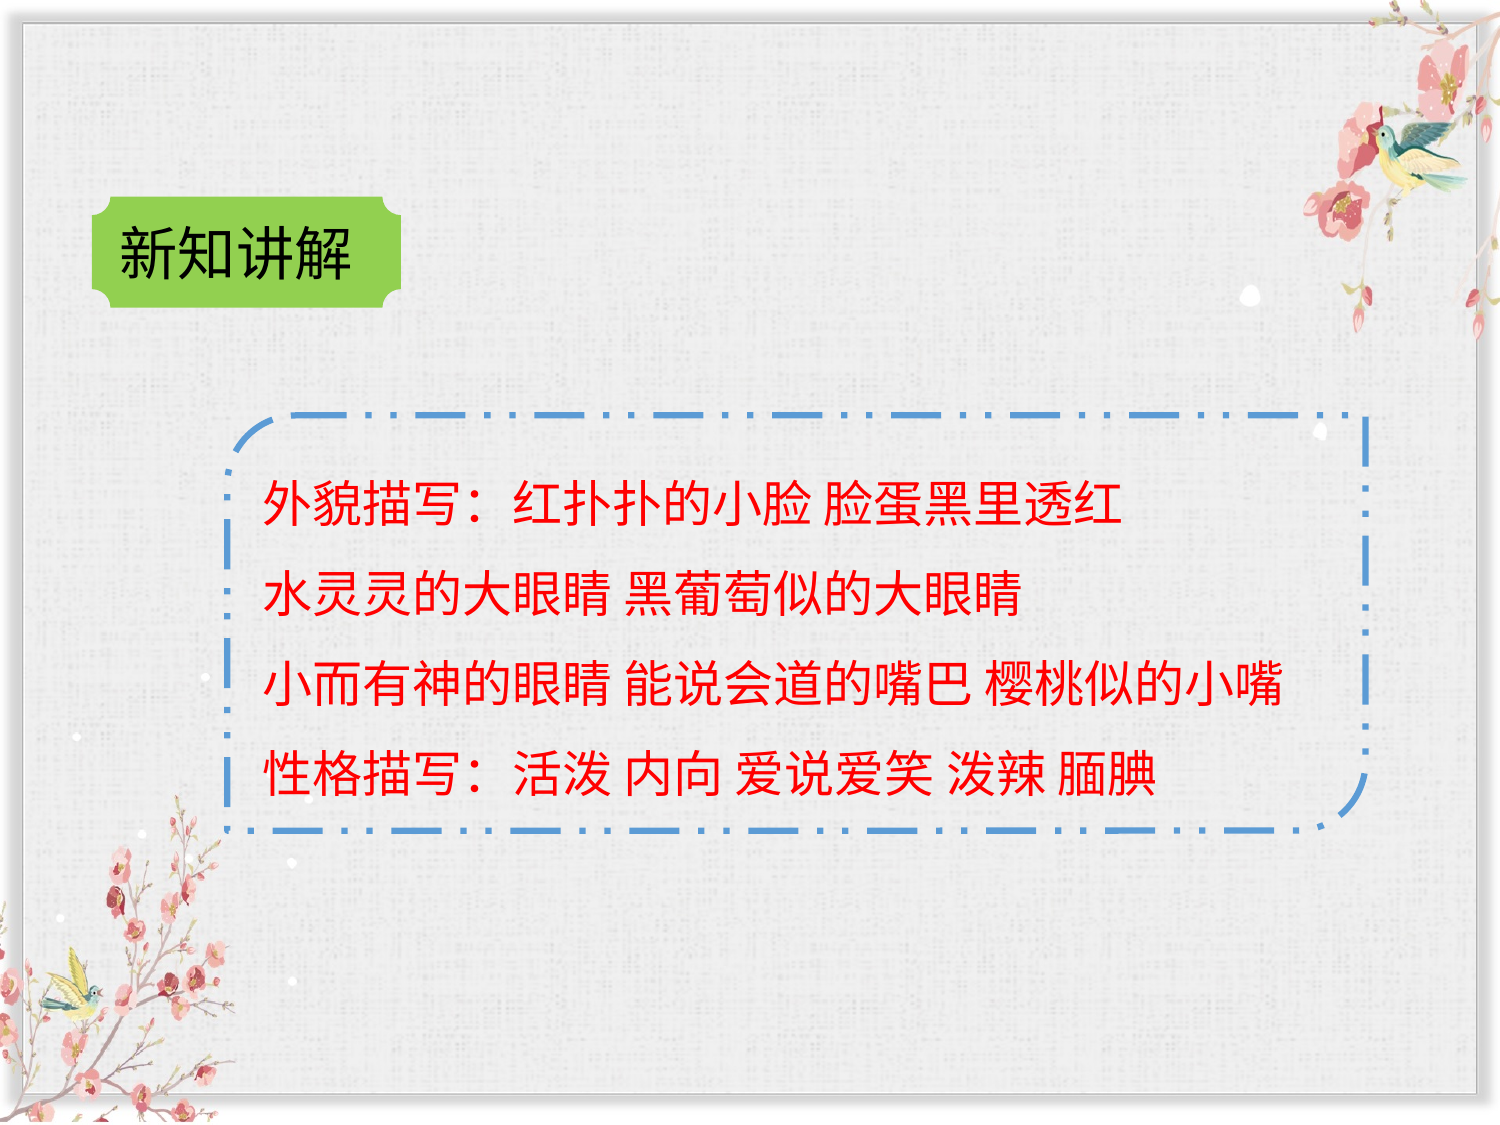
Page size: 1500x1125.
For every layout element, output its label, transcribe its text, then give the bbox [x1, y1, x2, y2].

text_box 新知讲解 [91, 196, 401, 308]
text_box 外貌描写：红扑扑的小脸 脸蛋黑里透红 水灵灵的大眼睛 黑葡萄似的大眼睛 小而有神的眼睛 能说会道的嘴巴 樱桃似的小嘴 性格描写：活泼 内向 爱说爱笑 泼辣 腼腆 [227, 415, 1366, 831]
picture [0, 0, 1500, 1125]
